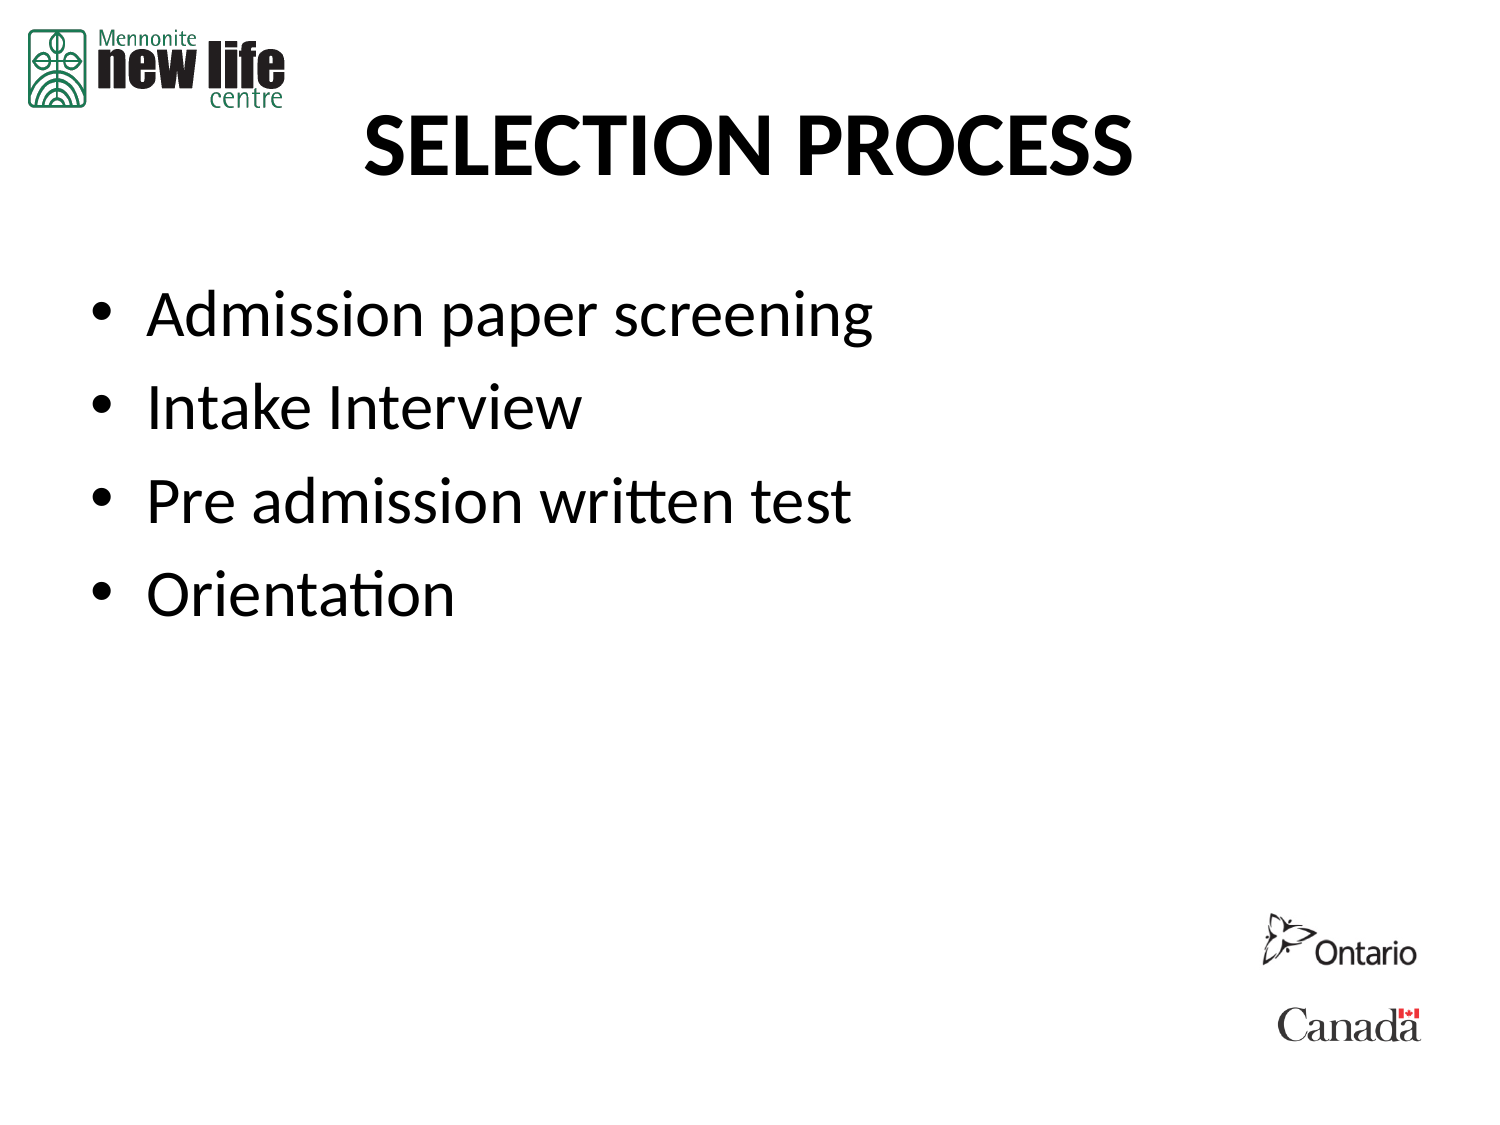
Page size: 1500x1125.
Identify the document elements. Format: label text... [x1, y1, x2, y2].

list Admission paper screening Intake Interview Pre admission written test Orientation [75, 262, 1425, 1005]
picture [24, 24, 288, 113]
picture [1243, 893, 1467, 1088]
title SELECTION PROCESS [75, 45, 1425, 233]
